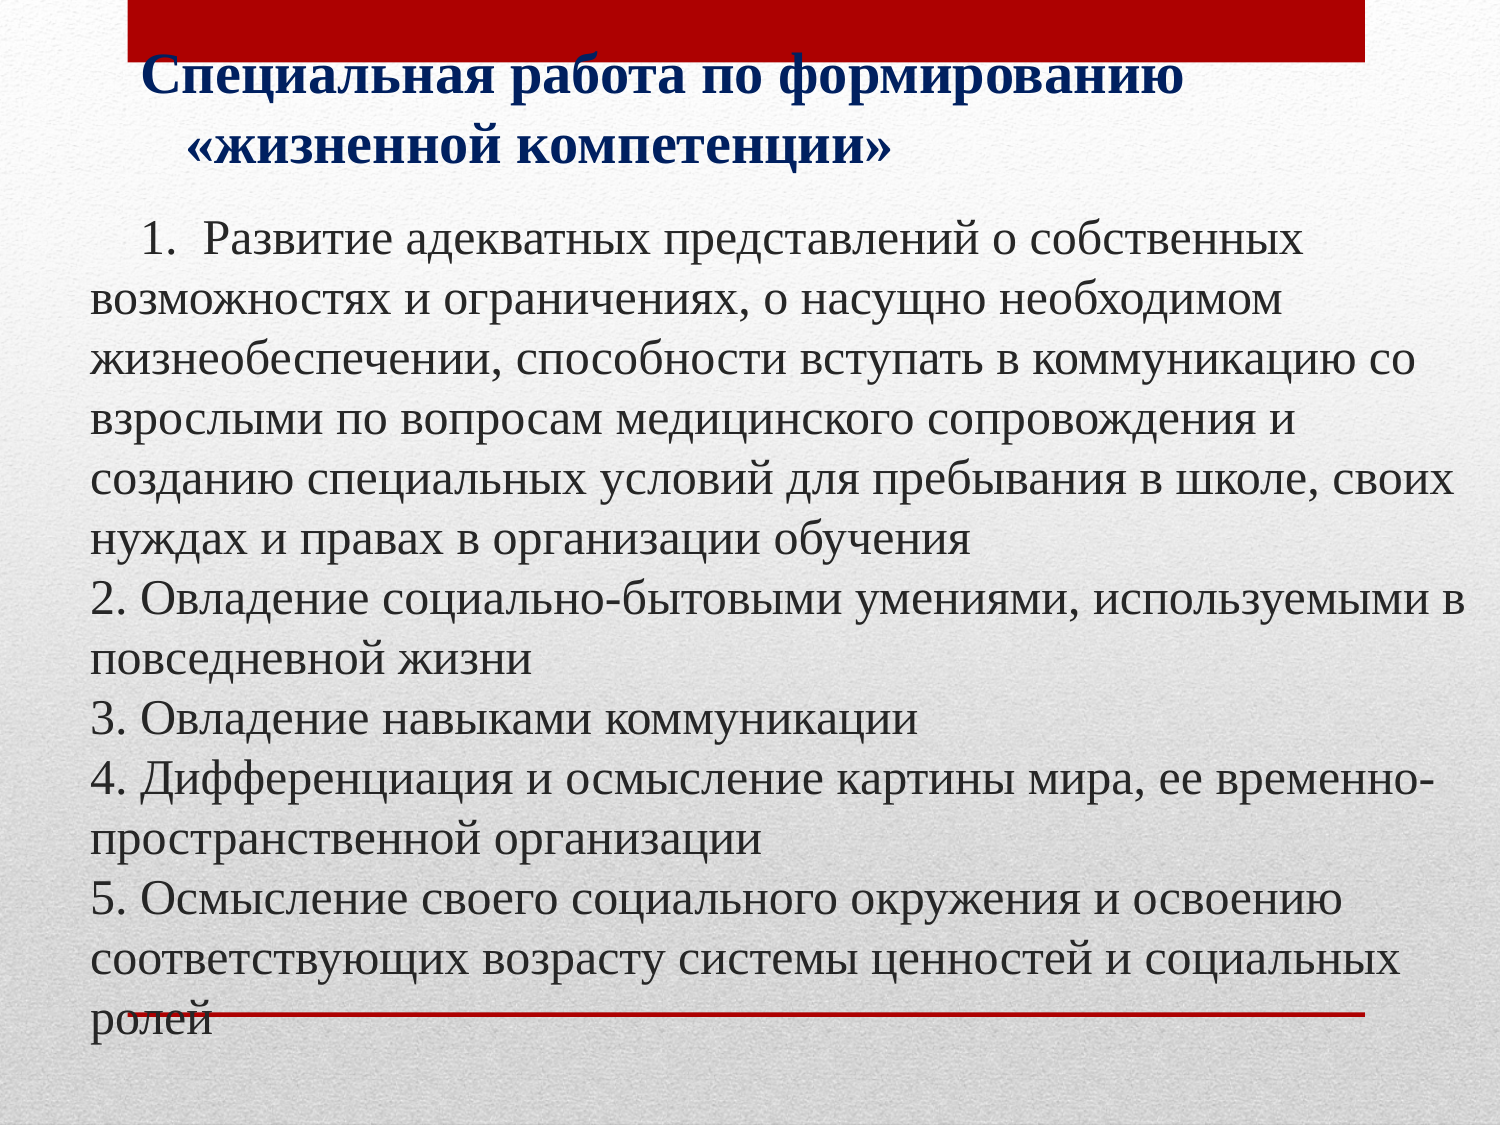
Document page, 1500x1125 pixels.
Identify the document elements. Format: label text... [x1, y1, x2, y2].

list Специальная работа по формированию «жизненной компетенции» [125, 0, 1363, 211]
title 1. Развитие адекватных представлений о собственных возможностях и ограничениях, о насущно необходимом жизнеобеспечении, способности вступать в коммуникацию со взрослыми по вопросам медицинского сопровождения и созданию специальных условий для пребывания в школе, своих нуждах и правах в организации обучения 2. Овладение социально-бытовыми умениями, используемыми в повседневной жизни 3. Овладение навыками коммуникации 4. Дифференциация и осмысление картины мира, ее временно-пространственной организации 5. Осмысление своего социального окружения и освоению соответствующих возрасту системы ценностей и социальных ролей [0, 292, 1500, 1125]
